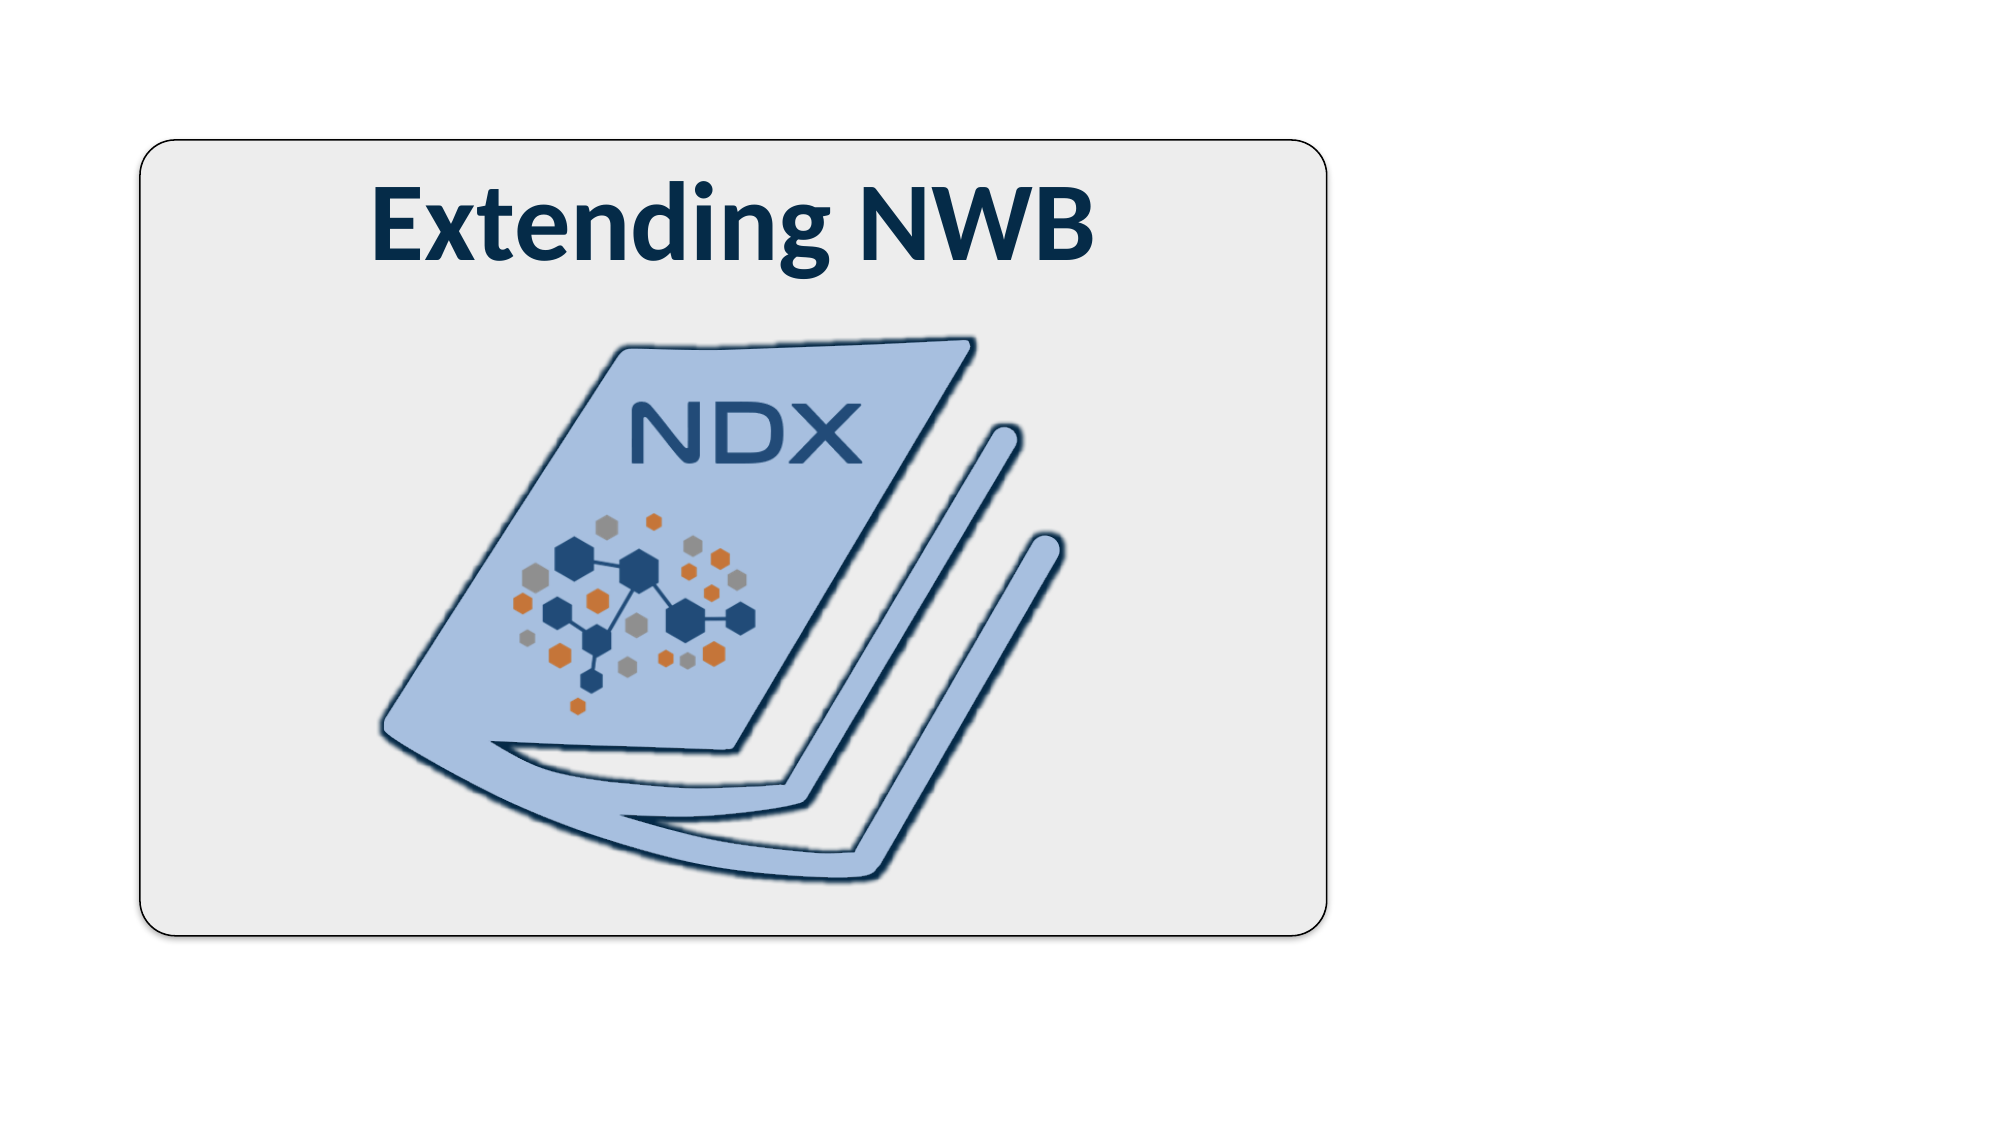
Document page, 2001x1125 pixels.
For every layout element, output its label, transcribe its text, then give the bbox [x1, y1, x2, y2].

text_box [139, 162, 1328, 937]
picture [383, 318, 1095, 900]
text_box Extending NWB [141, 140, 1325, 290]
